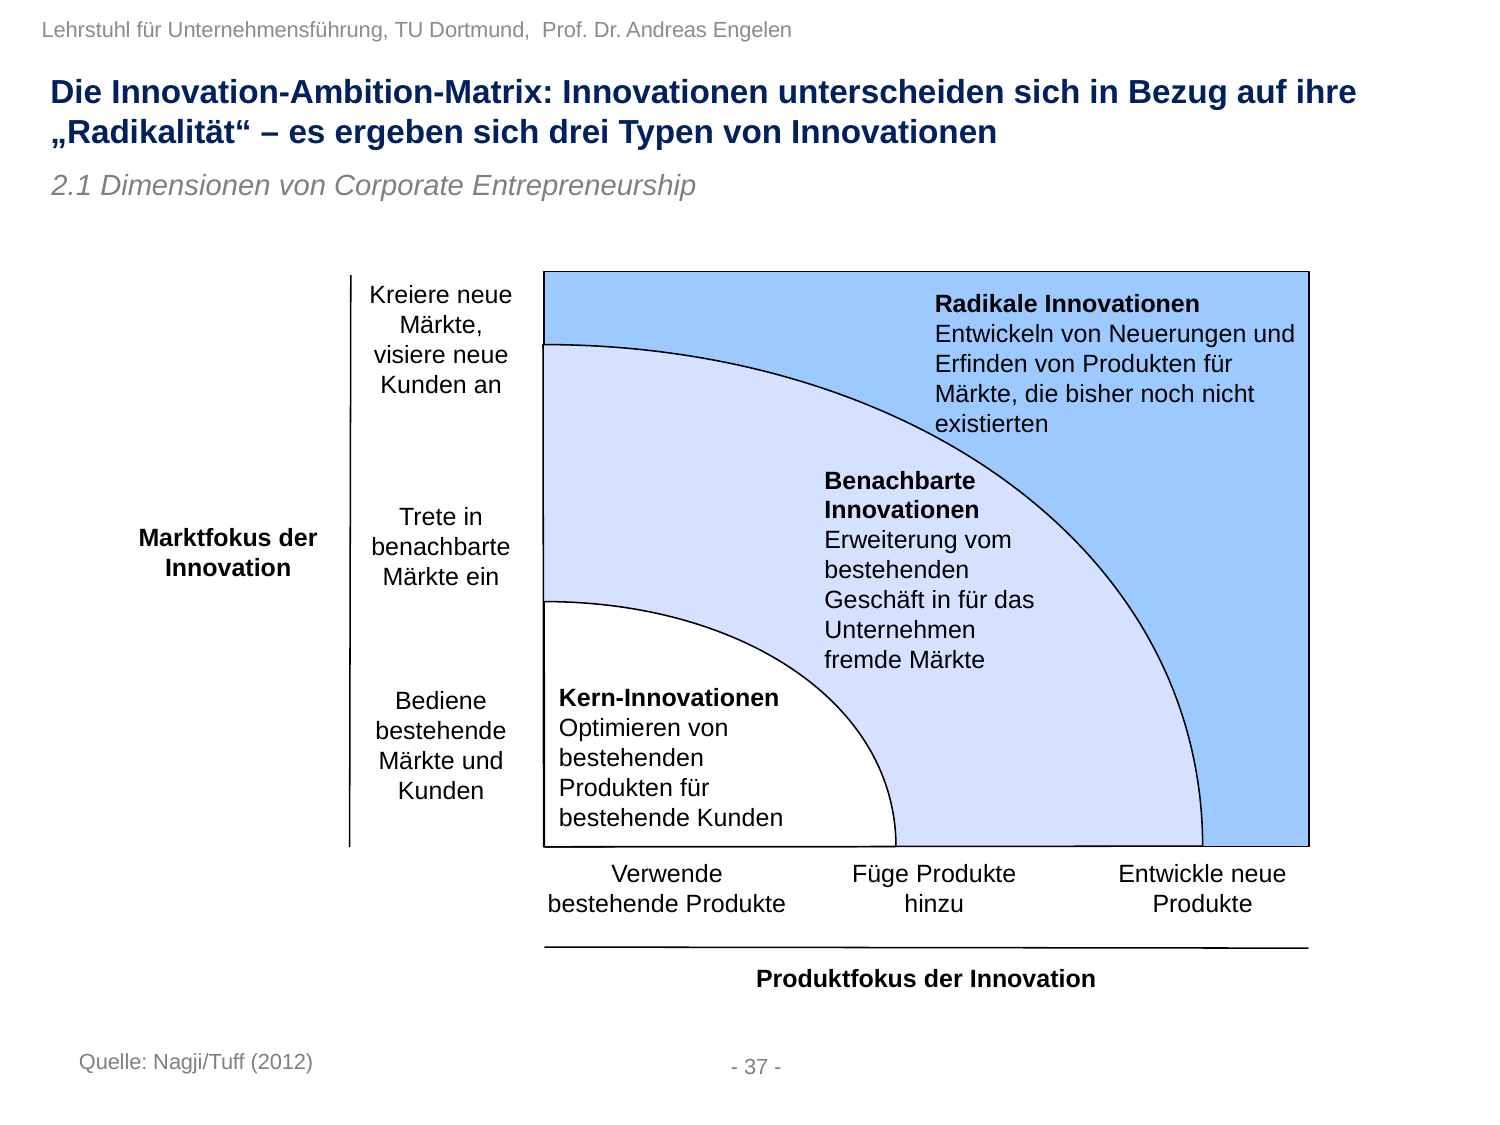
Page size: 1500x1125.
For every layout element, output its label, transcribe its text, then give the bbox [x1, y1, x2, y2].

text_box Die Innovation-Ambition-Matrix: Innovationen unterscheiden sich in Bezug auf ihre „Radikalität“ – es ergeben sich drei Typen von Innovationen [35, 63, 1433, 158]
text_box 2.1 Dimensionen von Corporate Entrepreneurship [36, 159, 713, 209]
text_box - 37 - [599, 1045, 913, 1087]
text_box Quelle: Nagji/Tuff (2012) [63, 1039, 329, 1081]
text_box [114, 270, 1330, 1001]
